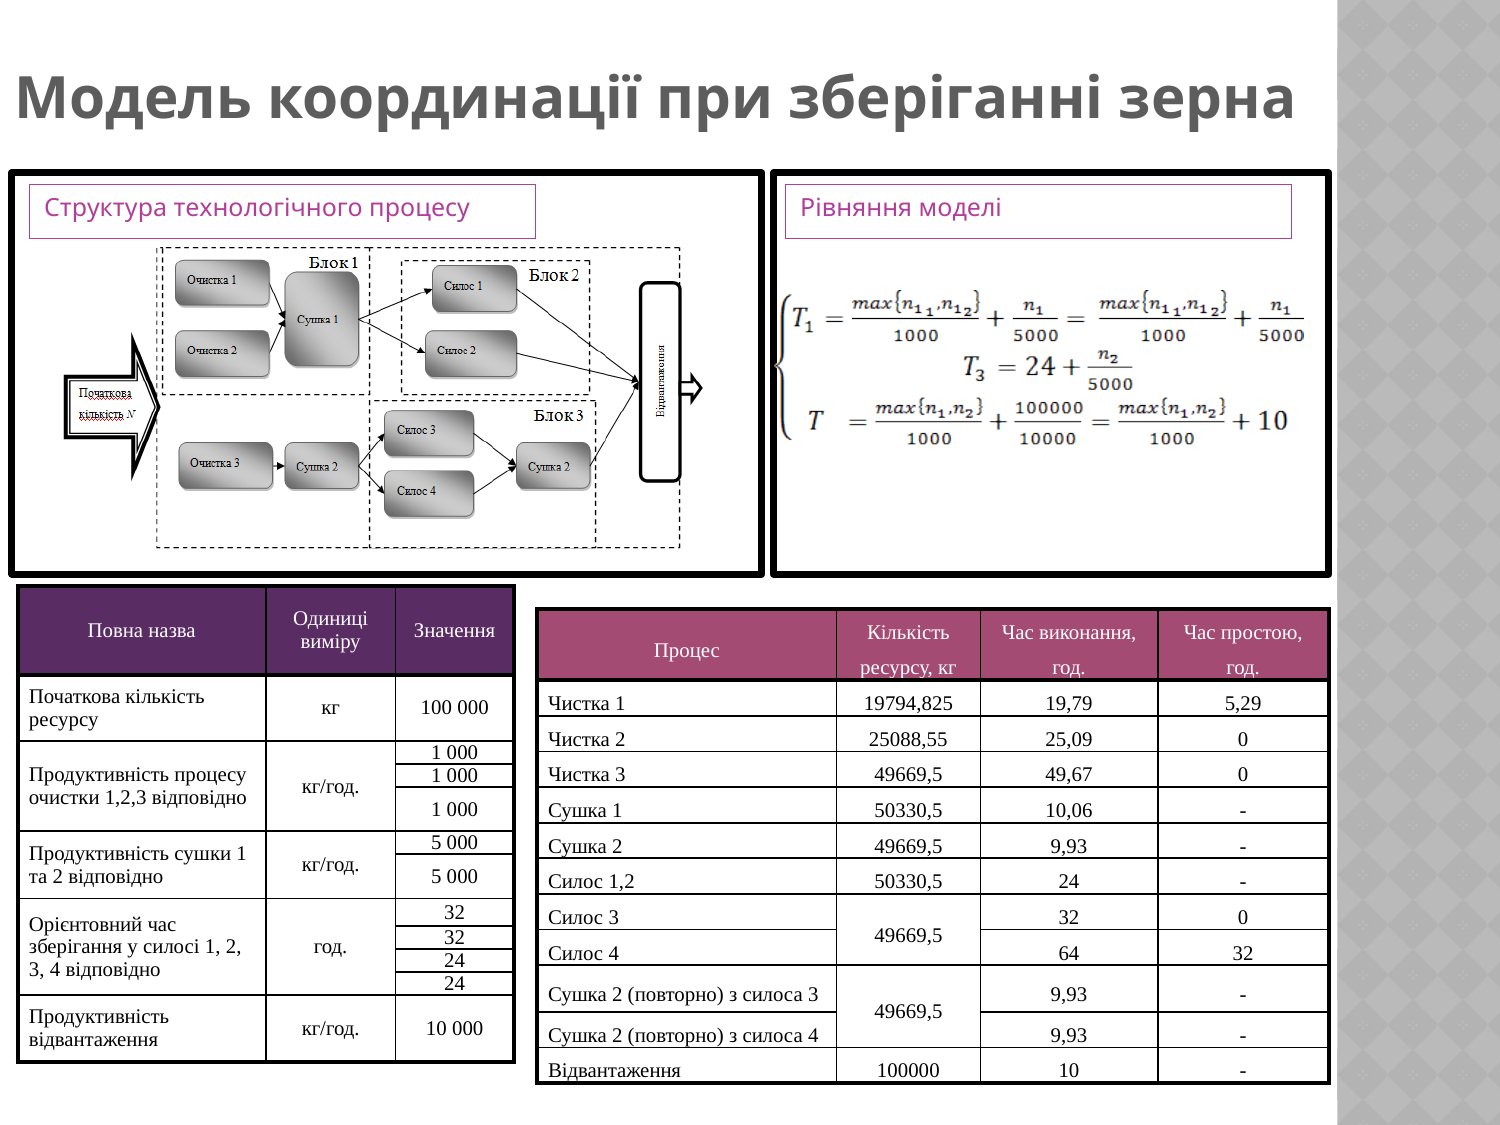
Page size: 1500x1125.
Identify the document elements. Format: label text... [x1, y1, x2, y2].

table_cell Продуктивність сушки 1 та 2 відповідно [20, 832, 265, 898]
table_cell 25088,55 [837, 717, 980, 751]
table_cell 49669,5 [837, 752, 980, 786]
table_cell 5 000 [396, 832, 512, 853]
table_cell Чистка 3 [539, 752, 836, 786]
table_cell 0 [1159, 752, 1327, 786]
table_cell кг/год. [267, 996, 395, 1060]
table_cell 49,67 [981, 752, 1157, 786]
table_cell 32 [1159, 930, 1327, 964]
table_cell Продуктивність відвантаження [20, 996, 265, 1060]
table_cell 5 000 [396, 855, 512, 898]
table_cell 1 000 [396, 765, 512, 786]
table_cell кг [267, 677, 395, 740]
table_cell Орієнтовний час зберігання у силосі 1, 2, 3, 4 відповідно [20, 899, 265, 994]
table_header Одиниці виміру [267, 588, 395, 673]
table_cell 64 [981, 930, 1157, 964]
table_cell 25,09 [981, 717, 1157, 751]
table_cell Силос 3 [539, 895, 836, 929]
table_cell 49669,5 [837, 895, 980, 964]
table_cell 100000 [837, 1048, 980, 1081]
table_cell 50330,5 [837, 788, 980, 822]
table_cell 49669,5 [837, 824, 980, 857]
table_cell - [1159, 1013, 1327, 1047]
table_cell Сушка 2 (повторно) з силоса 3 [539, 966, 836, 1011]
table_cell 9,93 [981, 1013, 1157, 1047]
table_cell 5,29 [1159, 682, 1327, 715]
table_header Значення [396, 588, 512, 673]
table_cell 10,06 [981, 788, 1157, 822]
text_box Модель координації при зберіганні зерна [0, 1, 1335, 138]
table_cell - [1159, 788, 1327, 822]
table_cell Продуктивність процесу очистки 1,2,3 відповідно [20, 742, 265, 830]
table_cell 49669,5 [837, 966, 980, 1047]
table_cell 19,79 [981, 682, 1157, 715]
table_cell 1 000 [396, 788, 512, 830]
text_box [8, 169, 765, 578]
table_cell 10 000 [396, 996, 512, 1060]
table_cell - [1159, 859, 1327, 893]
table_cell 0 [1159, 717, 1327, 751]
table_cell 0 [1159, 895, 1327, 929]
table_cell Сушка 2 (повторно) з силоса 4 [539, 1013, 836, 1047]
table_cell 24 [981, 859, 1157, 893]
text_box [770, 169, 1332, 578]
table_cell - [1159, 966, 1327, 1011]
table_cell 32 [396, 899, 512, 925]
table_cell Початкова кількість ресурсу [20, 677, 265, 740]
table_cell Відвантаження [539, 1048, 836, 1081]
text_box Структура технологічного процесу [29, 184, 536, 239]
table_header Процес [539, 611, 836, 678]
table_cell - [1159, 1048, 1327, 1081]
table_cell 9,93 [981, 966, 1157, 1011]
table_cell 24 [396, 950, 512, 971]
table_cell Чистка 1 [539, 682, 836, 715]
table_header Кількість ресурсу, кг [837, 611, 980, 678]
table_header Повна назва [20, 588, 265, 673]
table_cell Силос 1,2 [539, 859, 836, 893]
table_cell год. [267, 899, 395, 994]
table_cell 24 [396, 973, 512, 994]
table_cell 32 [396, 927, 512, 948]
table_header Час простою, год. [1159, 611, 1327, 678]
table_cell Сушка 1 [539, 788, 836, 822]
table_cell кг/год. [267, 742, 395, 830]
picture [773, 290, 1305, 461]
table_cell - [1159, 824, 1327, 857]
table_cell Чистка 2 [539, 717, 836, 751]
table_cell 100 000 [396, 677, 512, 740]
table_cell 1 000 [396, 742, 512, 763]
text_box Рівняння моделі [785, 184, 1292, 239]
table_cell 50330,5 [837, 859, 980, 893]
table_cell 32 [981, 895, 1157, 929]
table_cell 19794,825 [837, 682, 980, 715]
table_cell Силос 4 [539, 930, 836, 964]
table_cell 9,93 [981, 824, 1157, 857]
table_cell 10 [981, 1048, 1157, 1081]
table_cell Сушка 2 [539, 824, 836, 857]
table_header Час виконання, год. [981, 611, 1157, 678]
table_cell кг/год. [267, 832, 395, 898]
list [52, 231, 715, 563]
